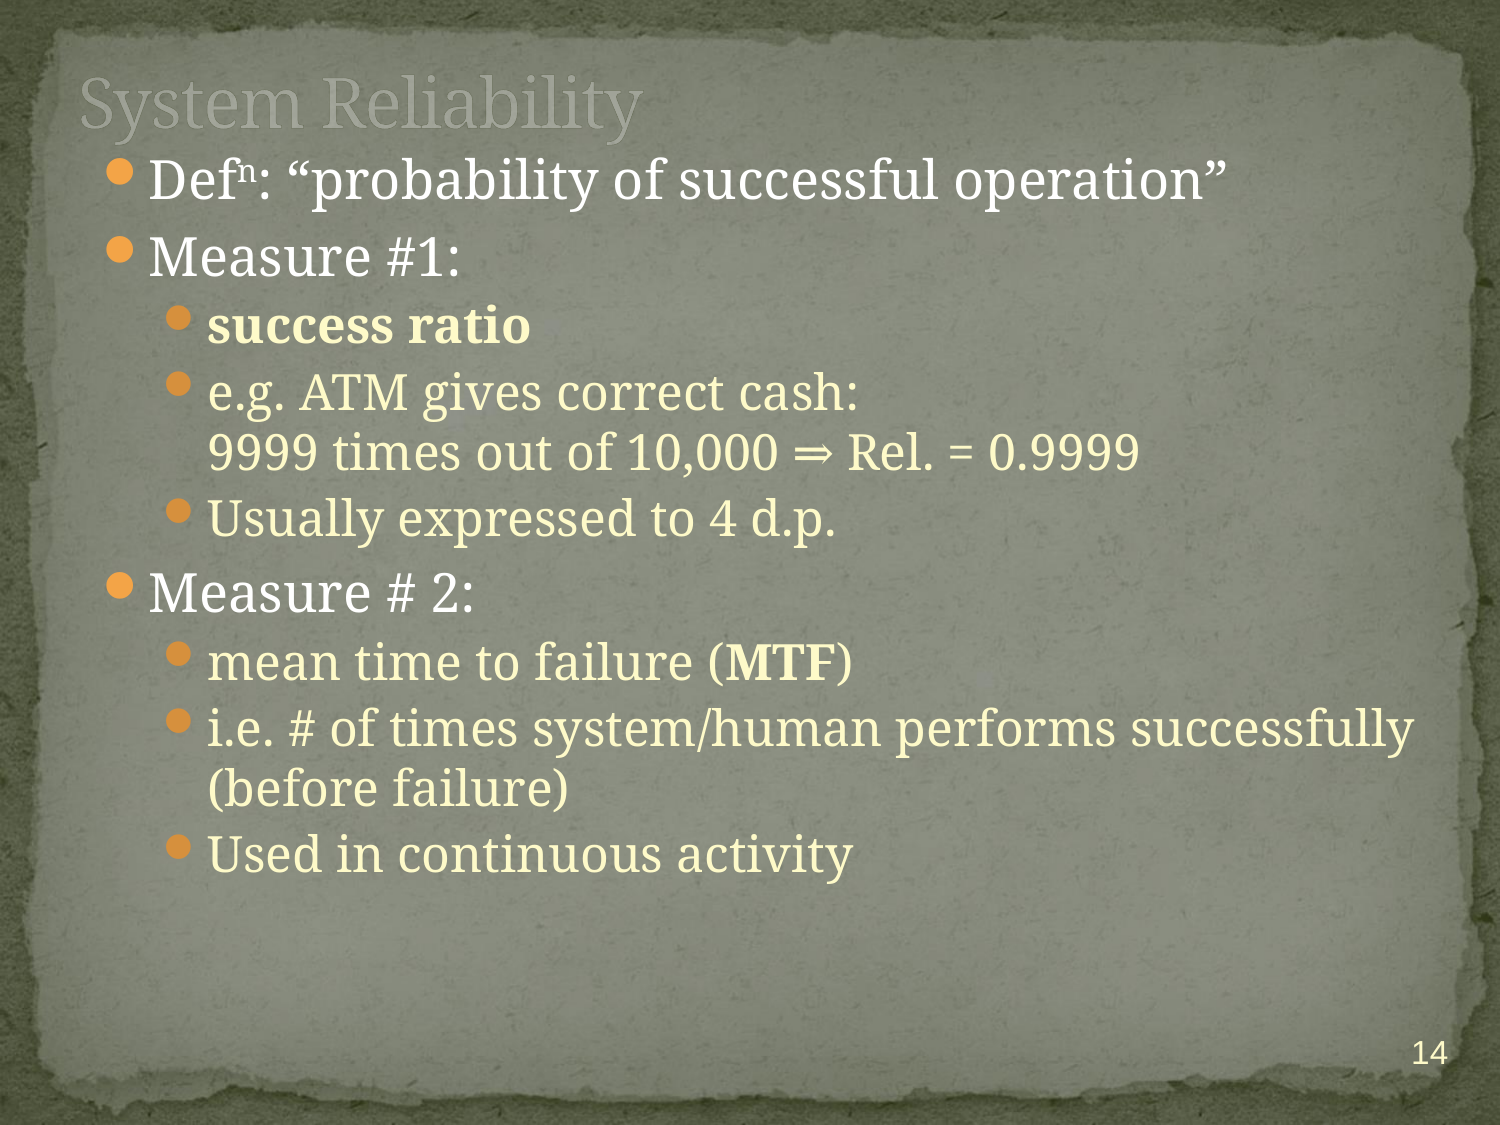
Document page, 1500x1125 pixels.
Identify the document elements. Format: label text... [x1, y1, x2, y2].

slide_number 14 [1379, 1014, 1480, 1089]
title System Reliability [62, 49, 1413, 150]
list Defn: “probability of successful operation” Measure #1: success ratio e.g. ATM gives correct cash: 9999 times out of 10,000 ⇒ Rel. = 0.9999 Usually expressed to 4 d.p. Measure # 2: mean time to failure (MTF) i.e. # of times system/human performs successfully (before failure) Used in continuous activity [87, 137, 1438, 1113]
picture [0, 0, 1500, 1125]
